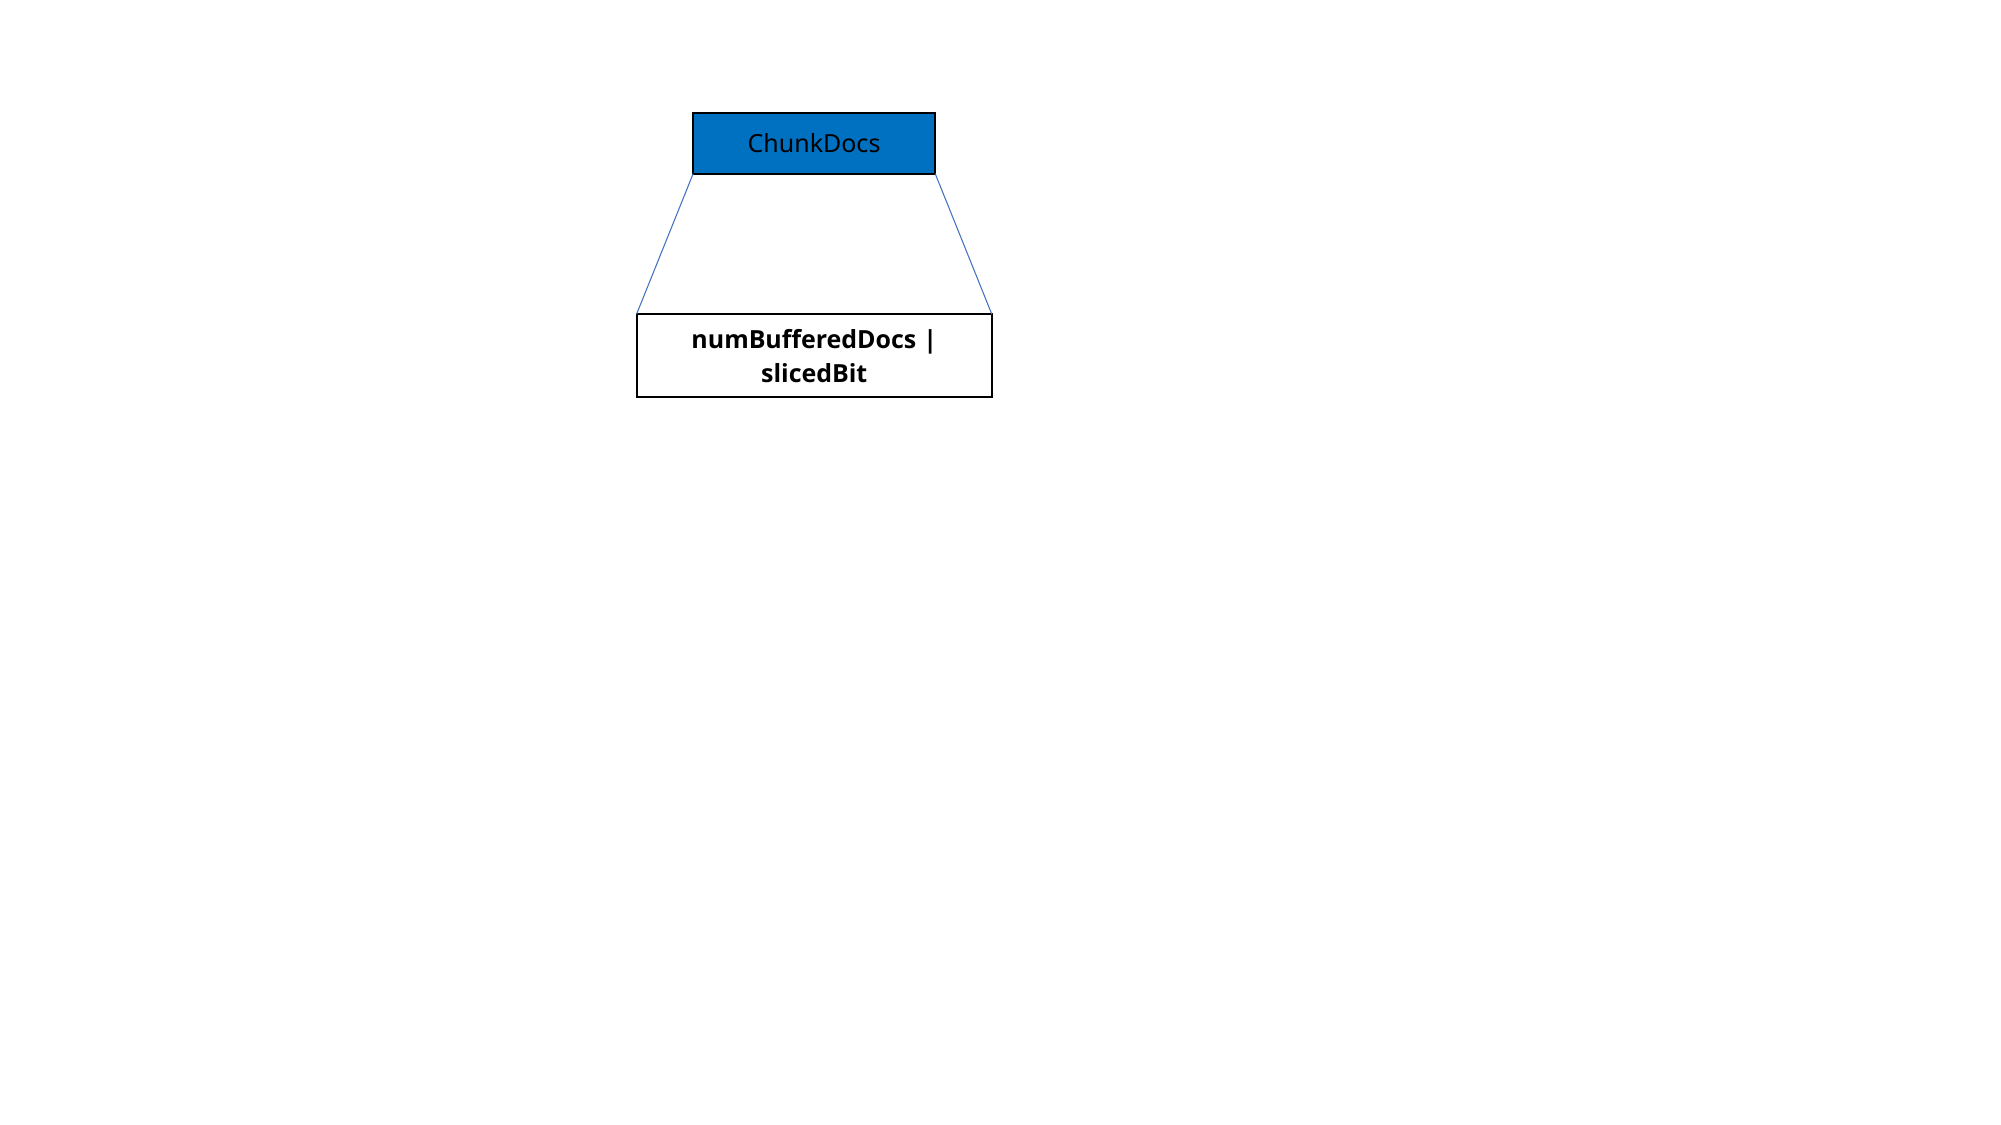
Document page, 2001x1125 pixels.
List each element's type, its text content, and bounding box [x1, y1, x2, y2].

table_header ChunkDocs [694, 114, 934, 173]
table_header numBufferedDocs | slicedBit [638, 315, 991, 396]
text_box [935, 173, 992, 315]
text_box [636, 173, 694, 315]
